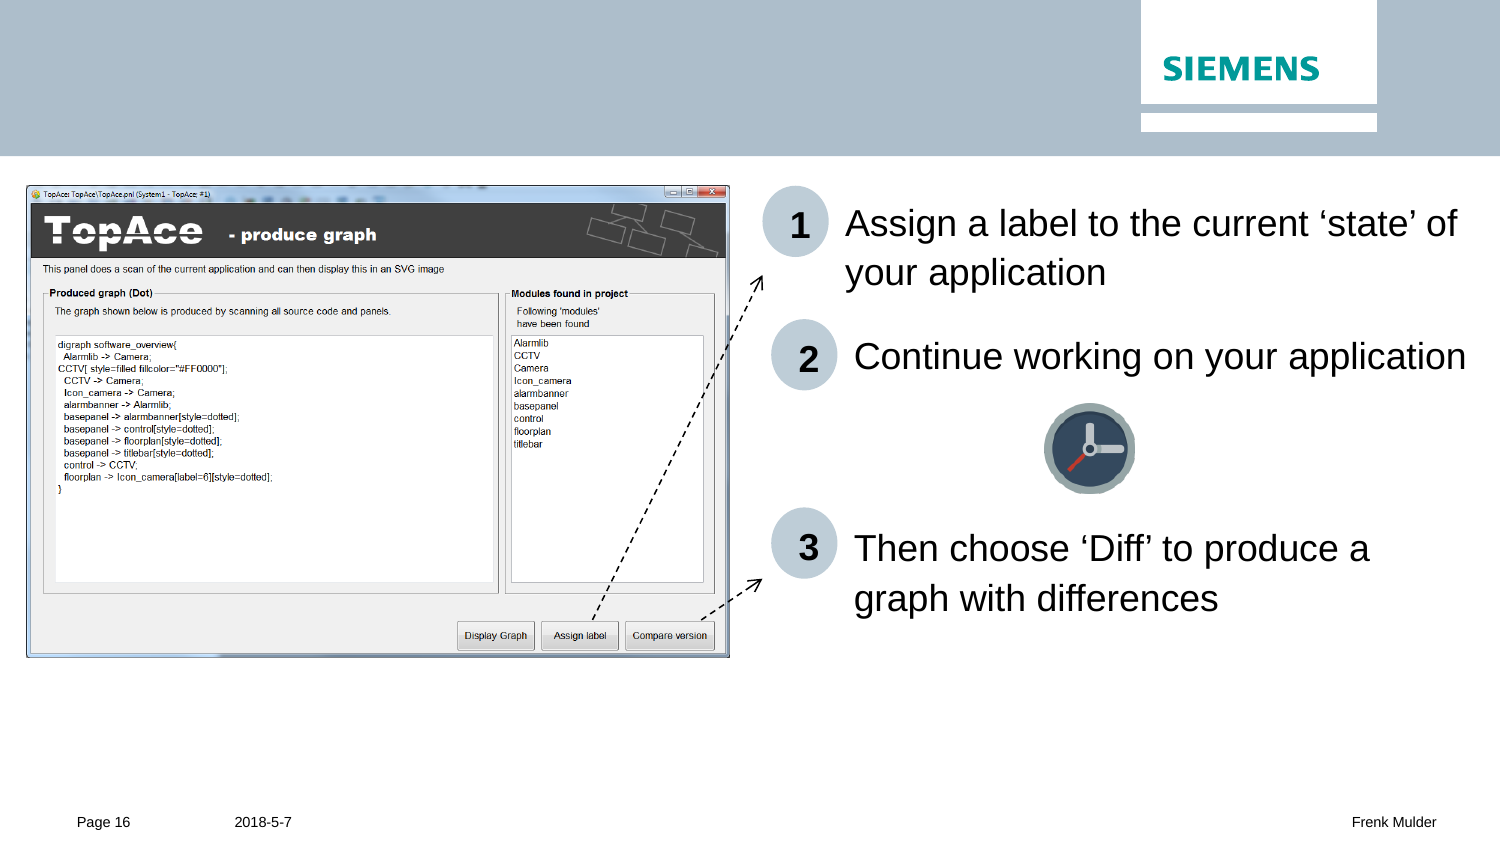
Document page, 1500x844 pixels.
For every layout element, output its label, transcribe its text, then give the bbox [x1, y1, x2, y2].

picture [26, 185, 731, 658]
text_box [592, 274, 763, 621]
text_box Assign a label to the current ‘state’ of your application [845, 194, 1465, 294]
text_box Then choose ‘Diff’ to produce a graph with differences [853, 519, 1474, 620]
text_box 1 [762, 185, 829, 258]
picture [1044, 402, 1136, 494]
text_box Continue working on your application [853, 327, 1474, 377]
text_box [701, 578, 763, 621]
text_box 3 [771, 507, 838, 579]
text_box 2 [771, 319, 838, 391]
